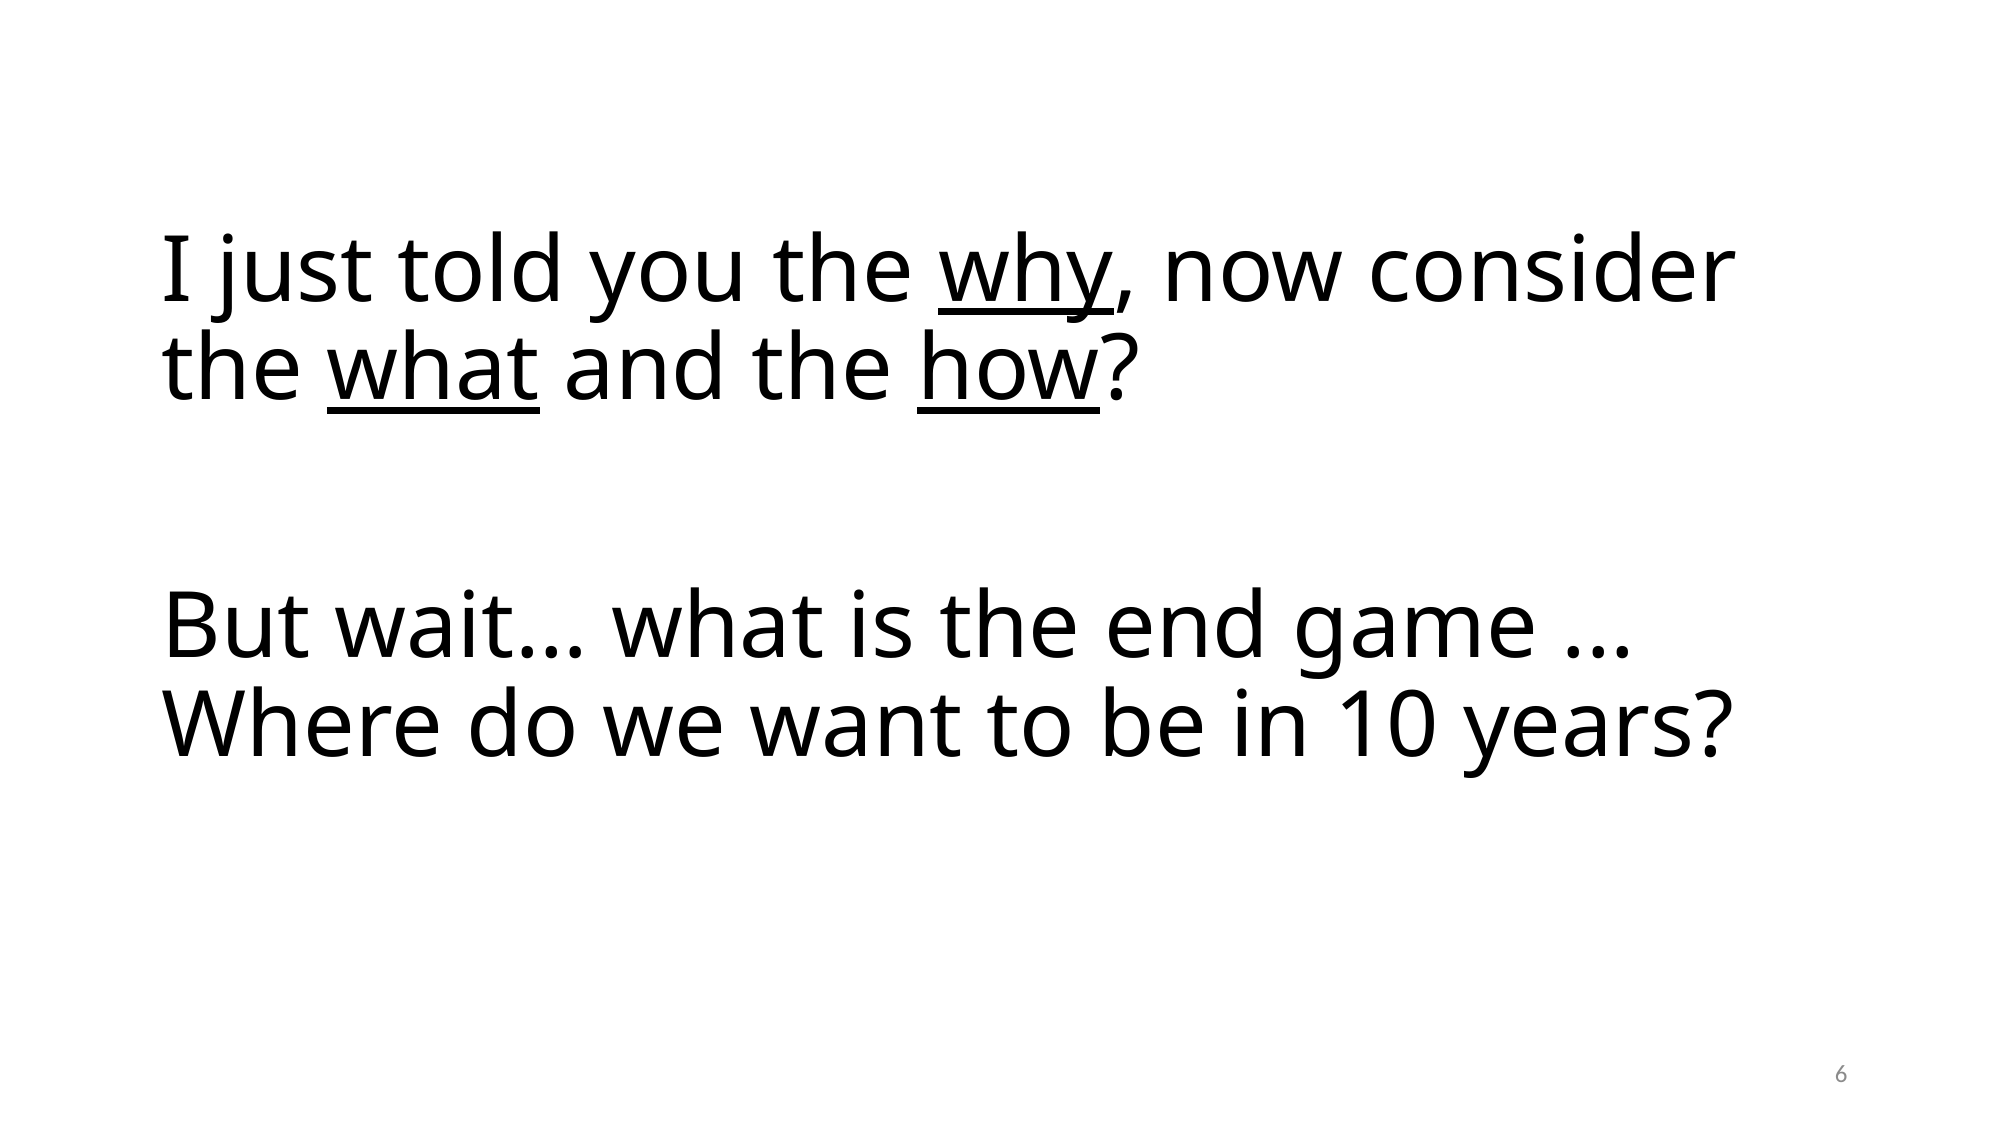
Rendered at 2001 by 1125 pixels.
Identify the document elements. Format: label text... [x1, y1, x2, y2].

title I just told you the why, now consider the what and the how? [146, 212, 1872, 430]
text_box But wait… what is the end game ... Where do we want to be in 10 years? [146, 568, 1872, 787]
slide_number 6 [1412, 1042, 1863, 1103]
